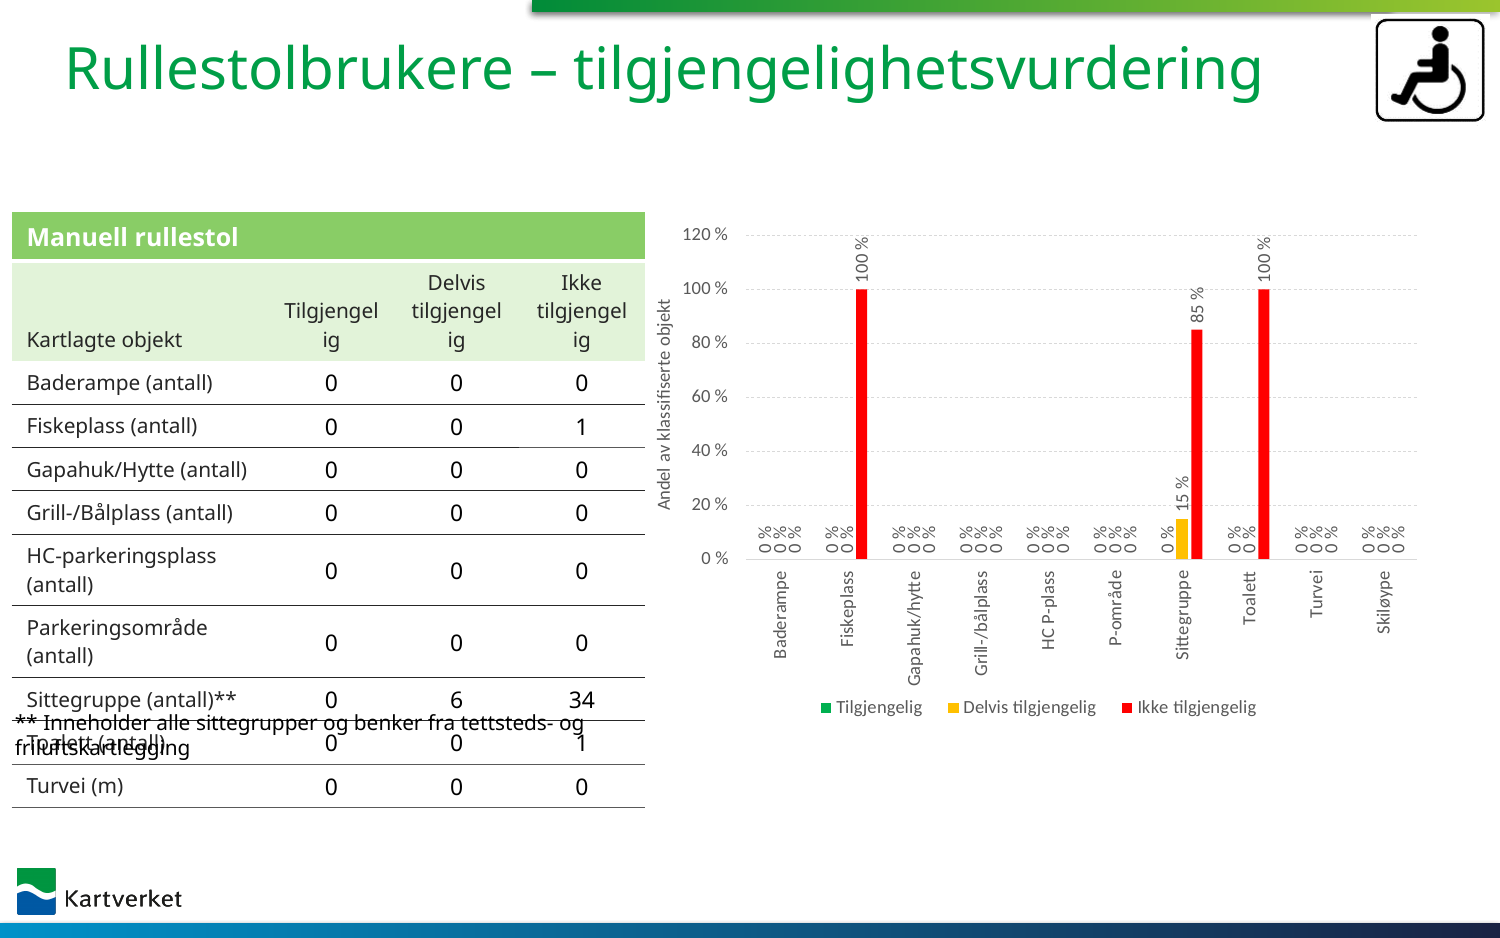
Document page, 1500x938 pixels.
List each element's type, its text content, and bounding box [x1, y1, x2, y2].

picture [643, 218, 1427, 728]
table_cell Kartlagte objekt [12, 263, 269, 361]
picture [1371, 13, 1491, 127]
table_header Manuell rullestol [12, 212, 645, 259]
text_box ** Inneholder alle sittegrupper og benker fra tettsteds- og friluftskartlegging [0, 702, 745, 768]
table_cell 0 [269, 491, 394, 534]
table_cell 0 [269, 448, 394, 490]
table_cell Turvei (m) [12, 768, 269, 807]
table_cell 0 [269, 606, 394, 677]
table_cell 6 [394, 678, 519, 702]
table_cell 0 [269, 535, 394, 605]
table_cell 34 [519, 678, 638, 702]
table_cell 0 [519, 768, 645, 807]
table_cell 0 [394, 448, 519, 490]
table_cell Ikke tilgjengelig [519, 263, 638, 361]
table_cell HC-parkeringsplass (antall) [12, 535, 269, 605]
table_cell 0 [269, 361, 394, 404]
table_cell Baderampe (antall) [12, 361, 269, 404]
table_cell 0 [394, 768, 519, 807]
table_cell 0 [519, 606, 638, 677]
table_cell 0 [519, 361, 638, 404]
table_cell 0 [394, 405, 519, 447]
table_cell Gapahuk/Hytte (antall) [12, 448, 269, 490]
table_cell 0 [519, 535, 638, 605]
table_cell Sittegruppe (antall)** [12, 678, 269, 702]
table_cell Grill-/Bålplass (antall) [12, 491, 269, 534]
table_cell 0 [269, 405, 394, 447]
table_cell Parkeringsområde (antall) [12, 606, 269, 677]
table_cell Delvis tilgjengelig [394, 263, 519, 361]
text_box Rullestolbrukere – tilgjengelighetsvurdering [49, 12, 1372, 109]
table_cell 0 [519, 448, 638, 490]
table_cell Tilgjengelig [269, 263, 394, 361]
table_cell 0 [394, 491, 519, 534]
table_cell 0 [394, 535, 519, 605]
table_cell 0 [394, 606, 519, 677]
table_cell 0 [394, 361, 519, 404]
table_cell 0 [519, 491, 638, 534]
table_cell 0 [269, 678, 394, 702]
table_cell Fiskeplass (antall) [12, 405, 269, 447]
table_cell 0 [269, 768, 394, 807]
table_cell 1 [519, 405, 638, 447]
